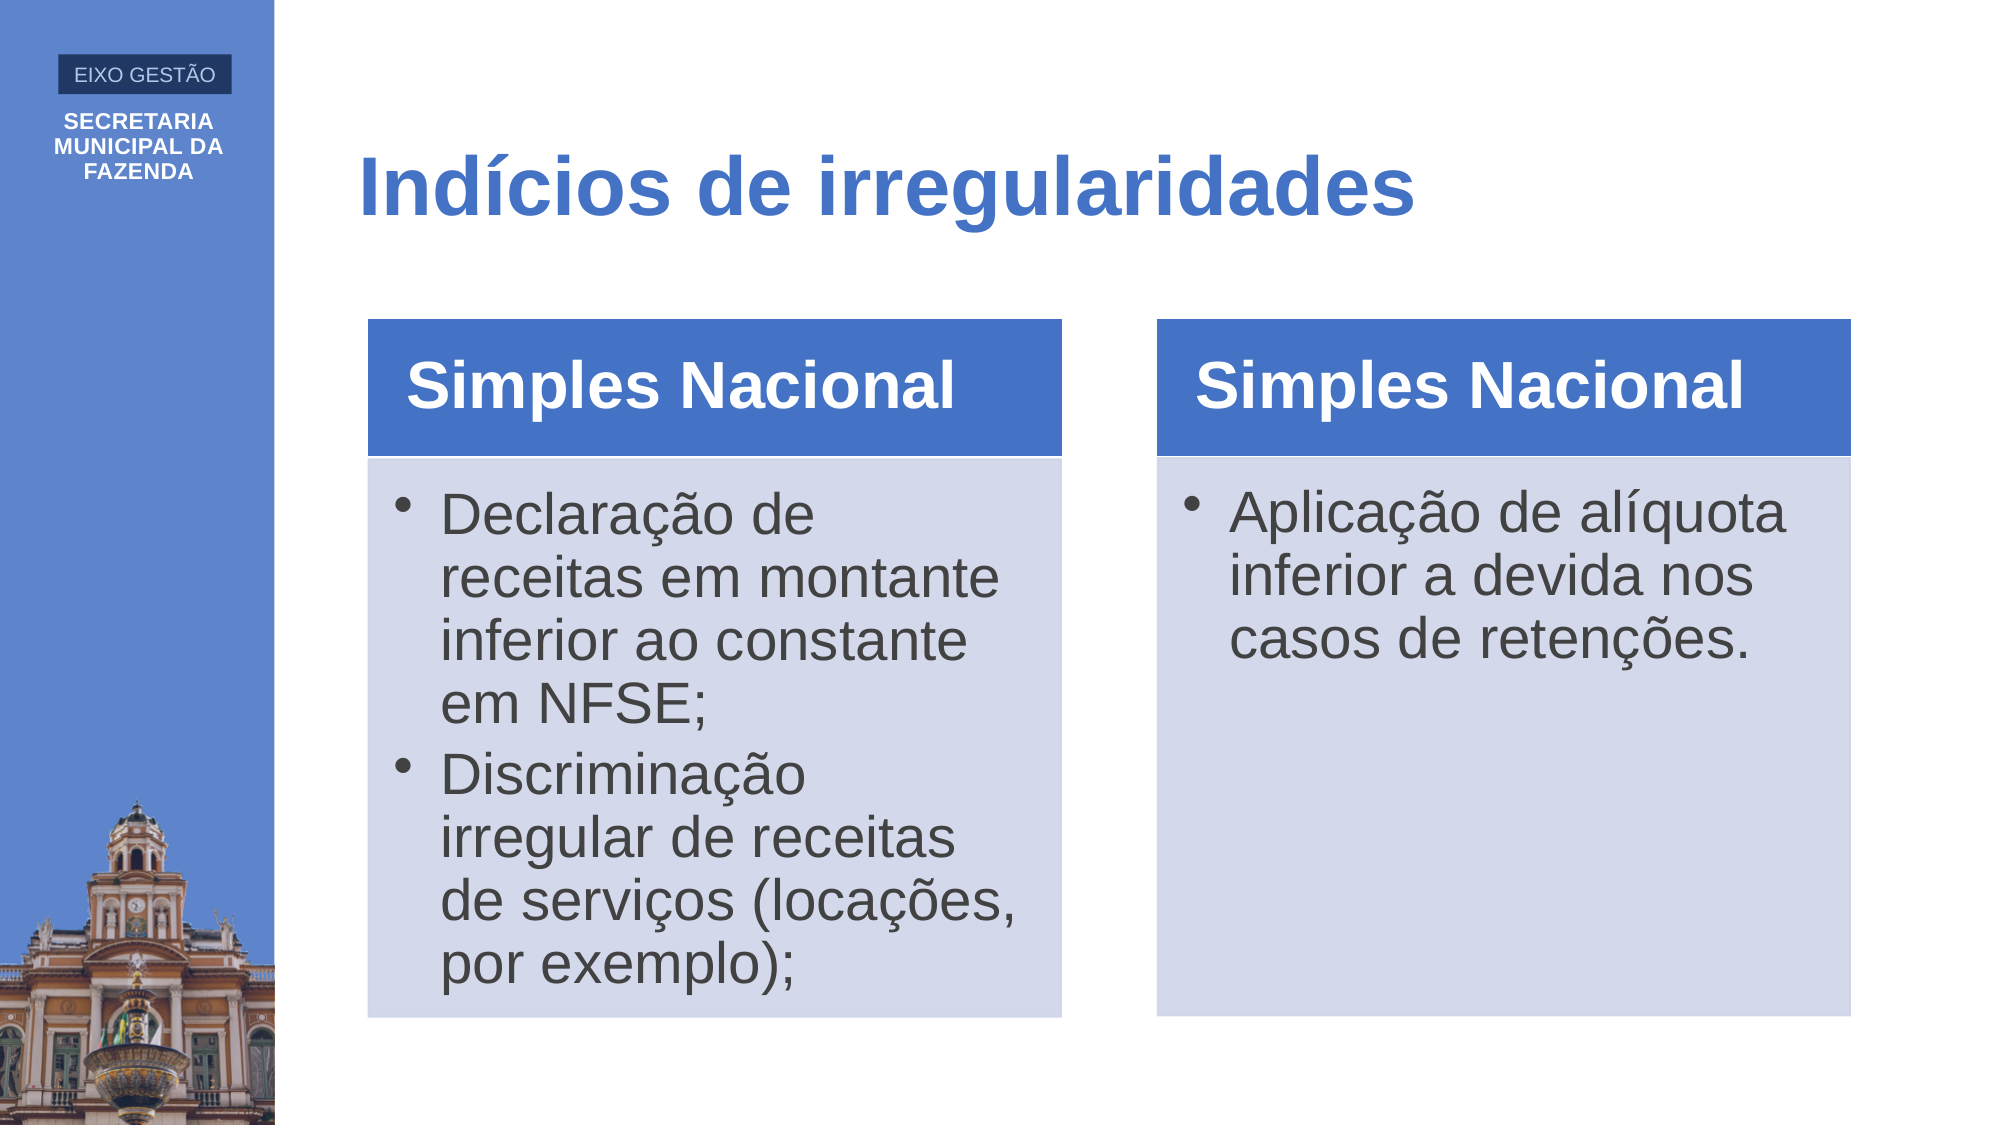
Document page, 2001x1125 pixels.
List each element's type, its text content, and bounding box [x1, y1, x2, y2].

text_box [368, 289, 1850, 1032]
text_box [0, 0, 275, 797]
picture [0, 797, 275, 1125]
text_box Indícios de irregularidades [343, 136, 1913, 267]
text_box SECRETARIA MUNICIPAL DA FAZENDA [2, 102, 275, 267]
text_box EIXO GESTÃO [58, 54, 232, 95]
